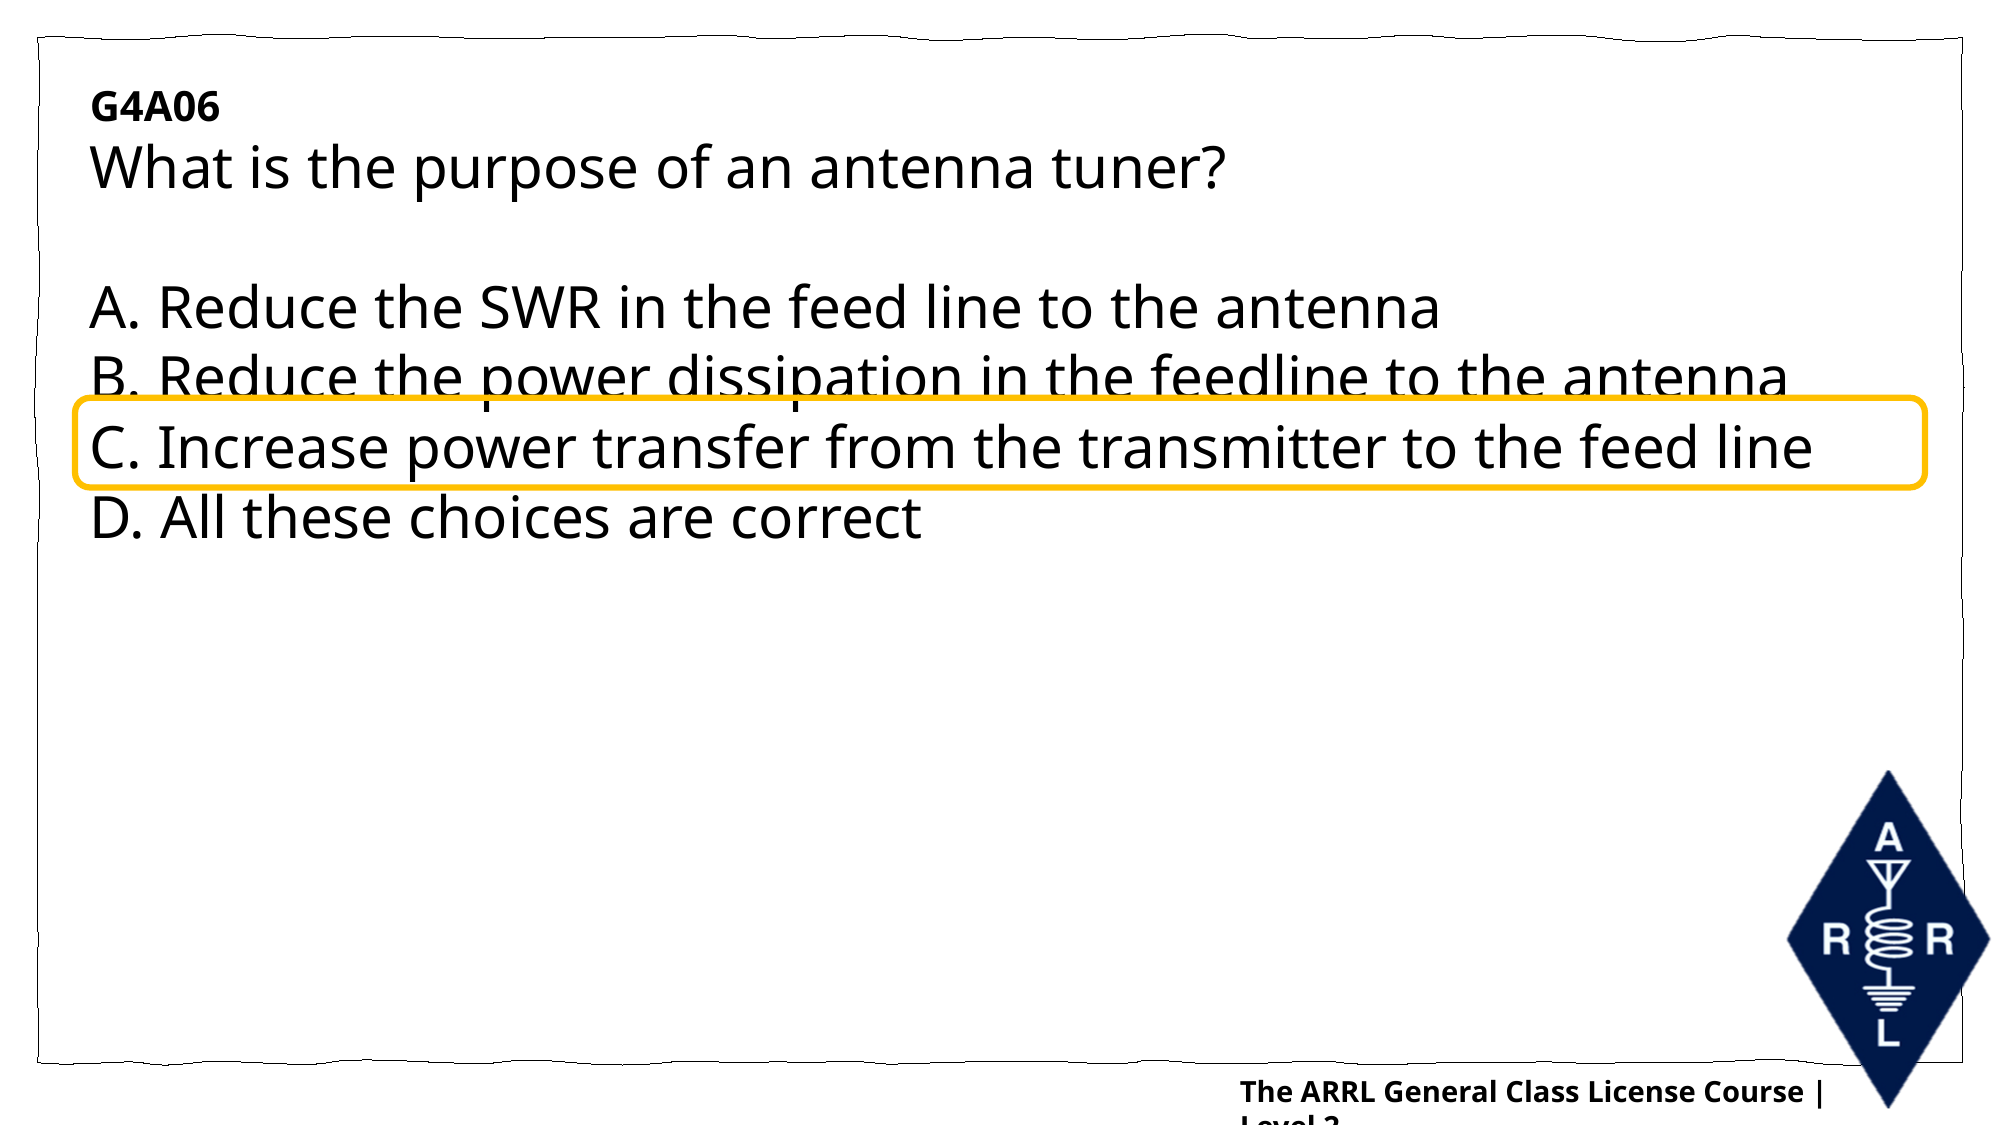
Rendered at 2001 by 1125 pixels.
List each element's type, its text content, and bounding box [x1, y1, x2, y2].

text_box G4A06 What is the purpose of an antenna tuner? A. Reduce the SWR in the feed line to the antenna B. Reduce the power dissipation in the feedline to the antenna C. Increase power transfer from the transmitter to the feed line D. All these choices are correct [75, 72, 1850, 404]
text_box [73, 396, 1927, 489]
text_box G4A06 What is the purpose of an antenna tuner? A. Reduce the SWR in the feed line to the antenna B. Reduce the power dissipation in the feedline to the antenna C. Increase power transfer from the transmitter to the feed line D. All these choices are correct [75, 481, 1850, 558]
picture [1773, 752, 1999, 1125]
